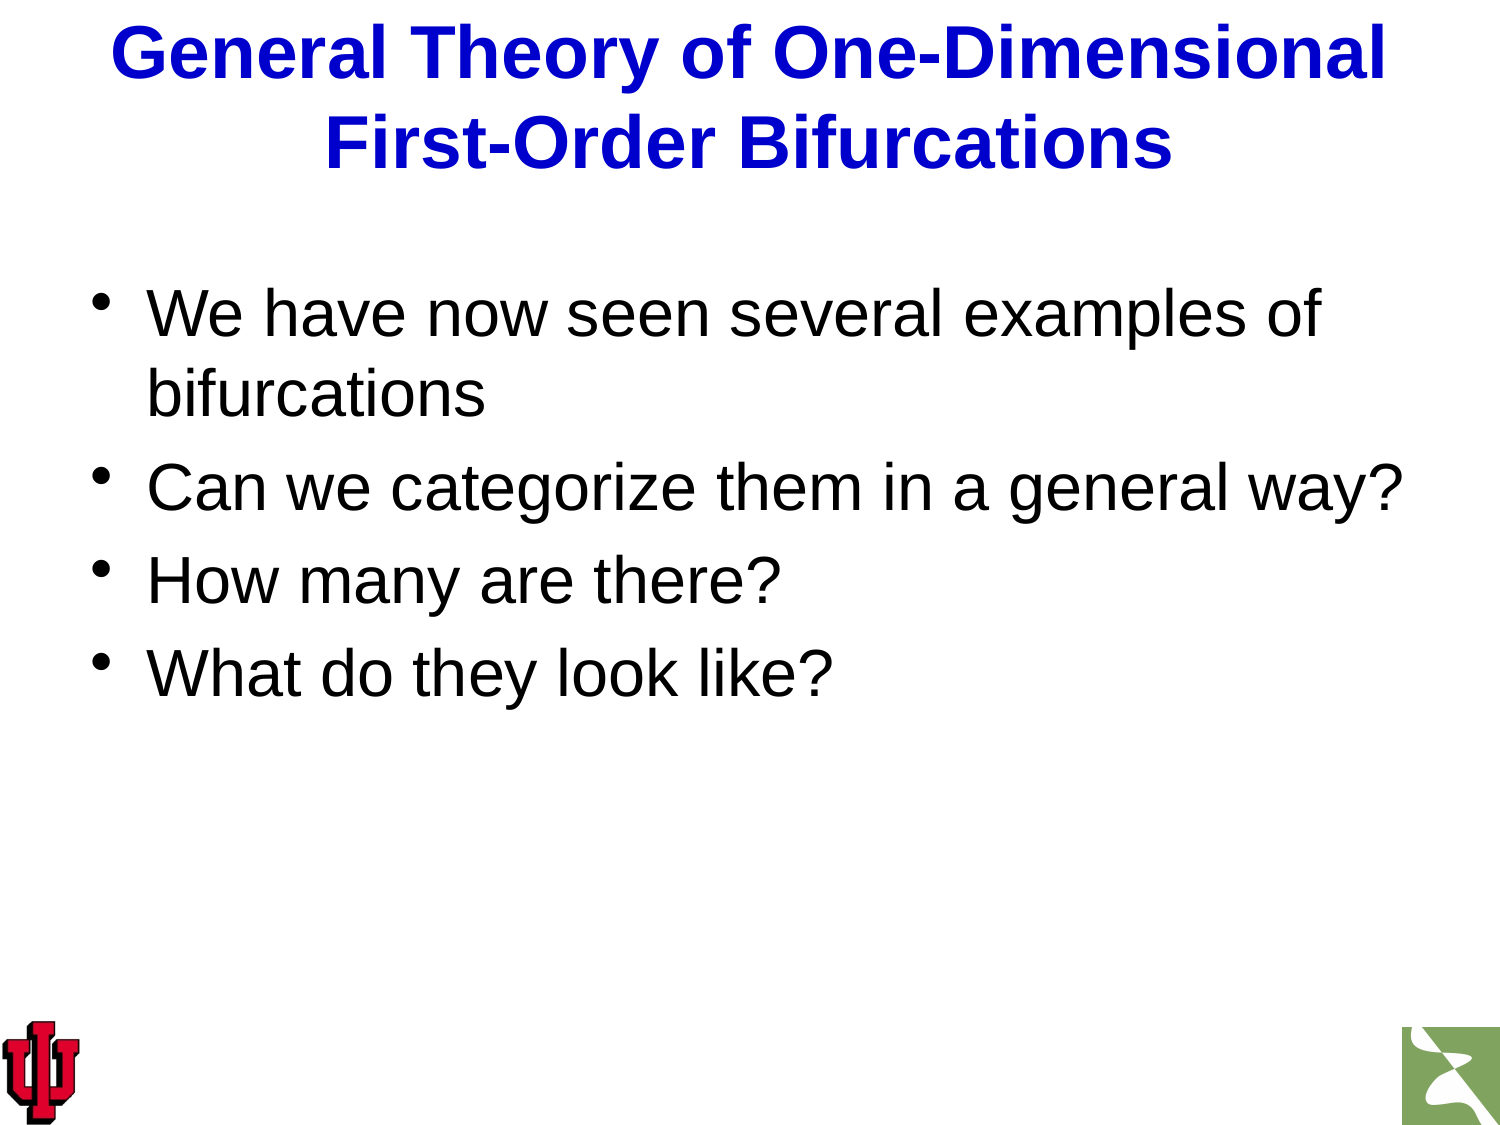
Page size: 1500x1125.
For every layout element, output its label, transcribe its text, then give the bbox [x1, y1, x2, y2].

title General Theory of One-Dimensional First-Order Bifurcations [0, 0, 1500, 188]
list We have now seen several examples of bifurcations Can we categorize them in a general way? How many are there? What do they look like? [75, 262, 1425, 1005]
picture [1402, 1027, 1500, 1125]
picture [0, 1020, 80, 1125]
